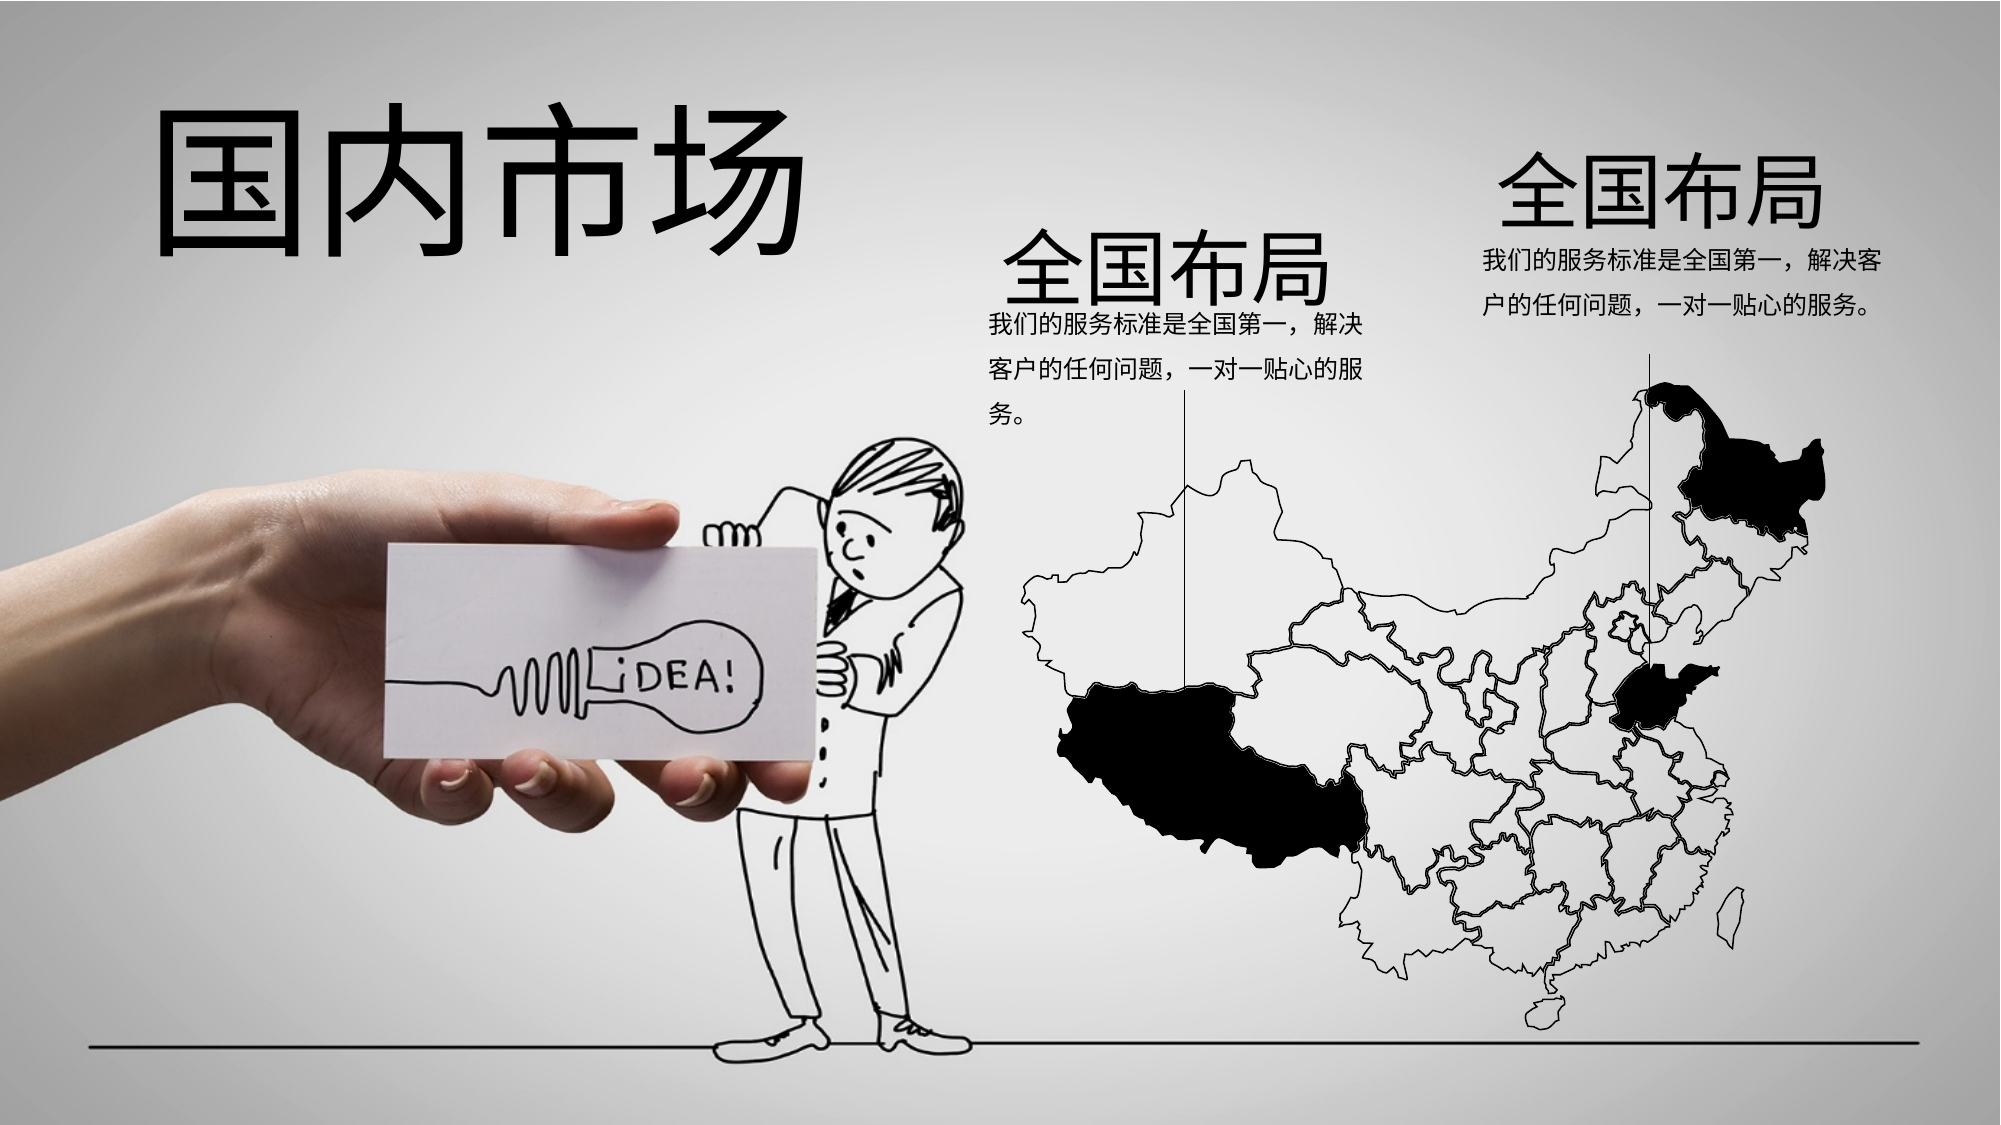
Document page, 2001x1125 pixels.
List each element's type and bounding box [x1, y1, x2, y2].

text_box [1021, 381, 1826, 1030]
picture [0, 1, 2000, 1125]
